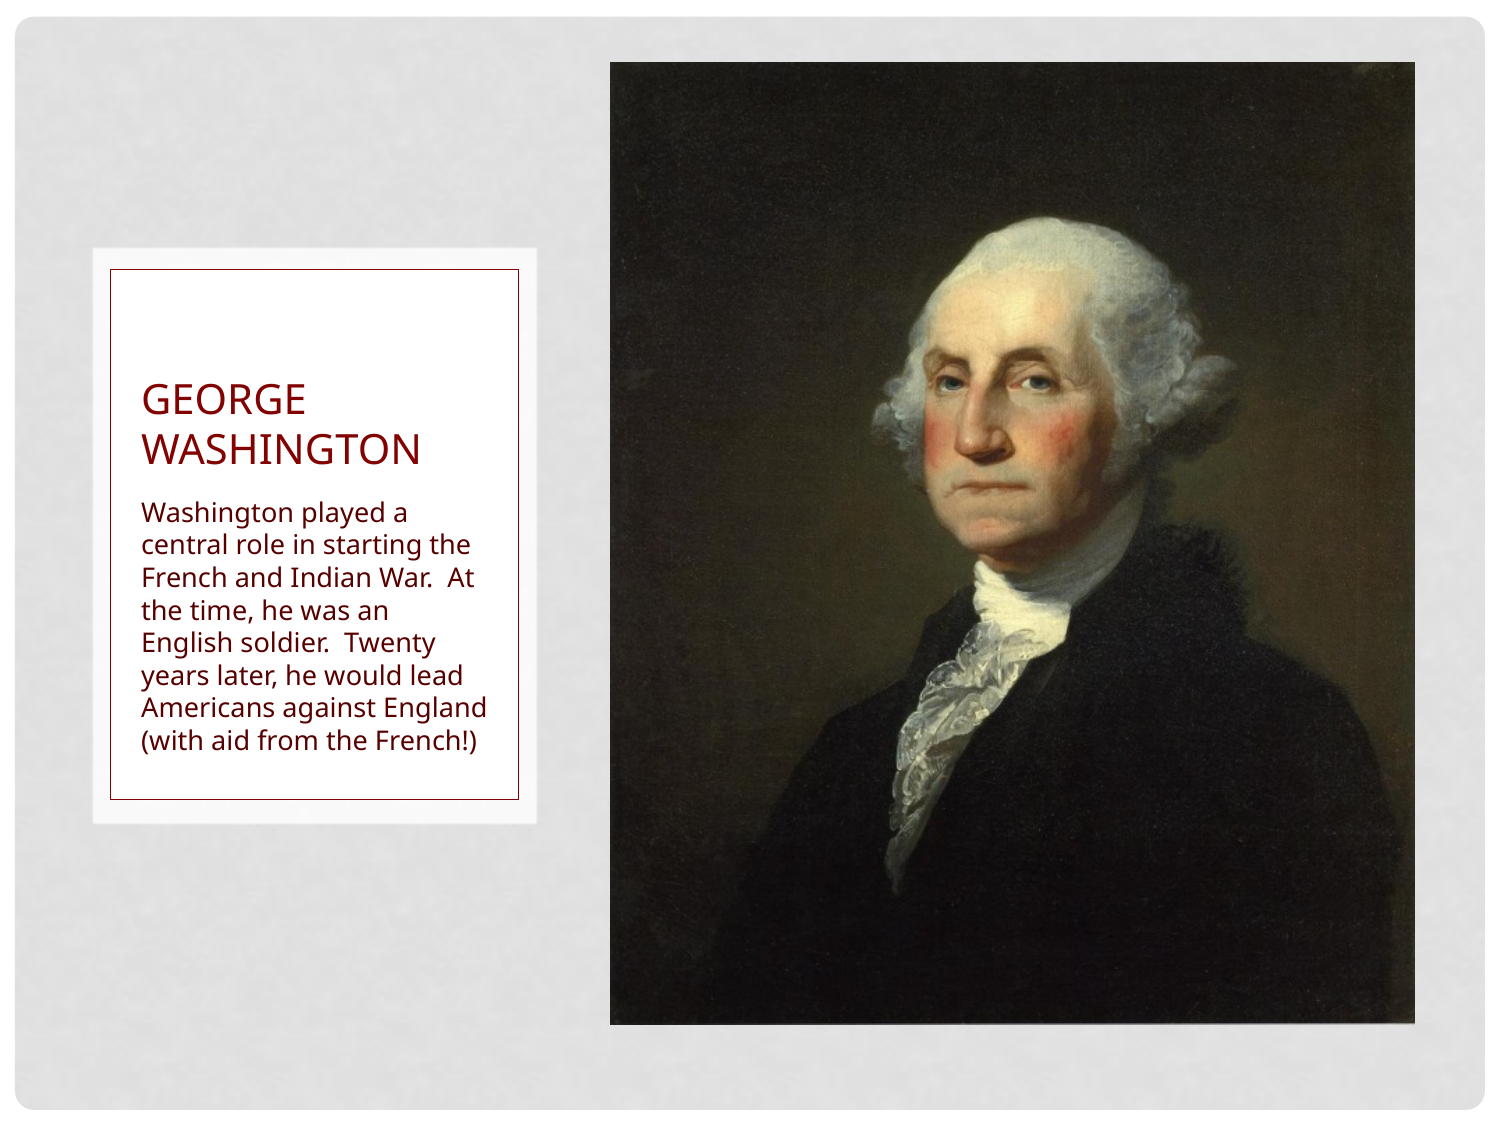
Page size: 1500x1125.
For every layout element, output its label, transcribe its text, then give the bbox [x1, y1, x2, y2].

title George Washington [126, 284, 504, 480]
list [610, 62, 1415, 1026]
list Washington played a central role in starting the French and Indian War. At the time, he was an English soldier. Twenty years later, he would lead Americans against England (with aid from the French!) [126, 487, 504, 775]
